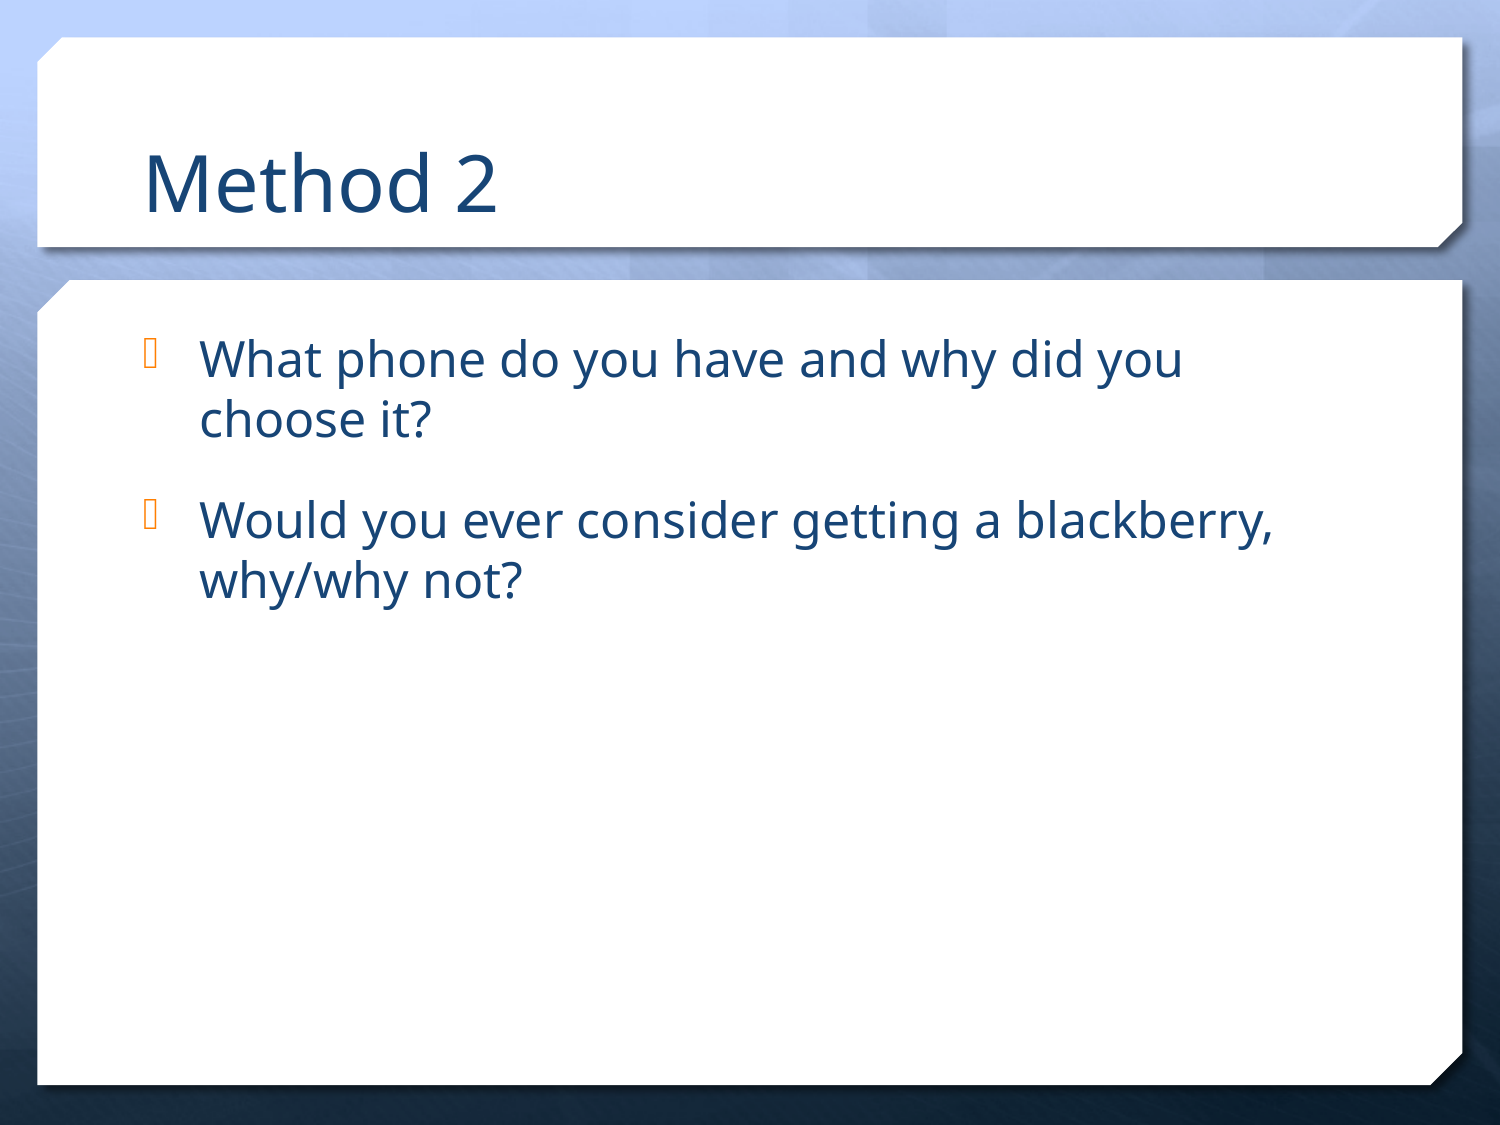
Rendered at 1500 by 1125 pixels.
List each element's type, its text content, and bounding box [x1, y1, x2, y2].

list What phone do you have and why did you choose it? Would you ever consider getting a blackberry, why/why not? [127, 319, 1372, 978]
title Method 2 [127, 48, 1372, 236]
